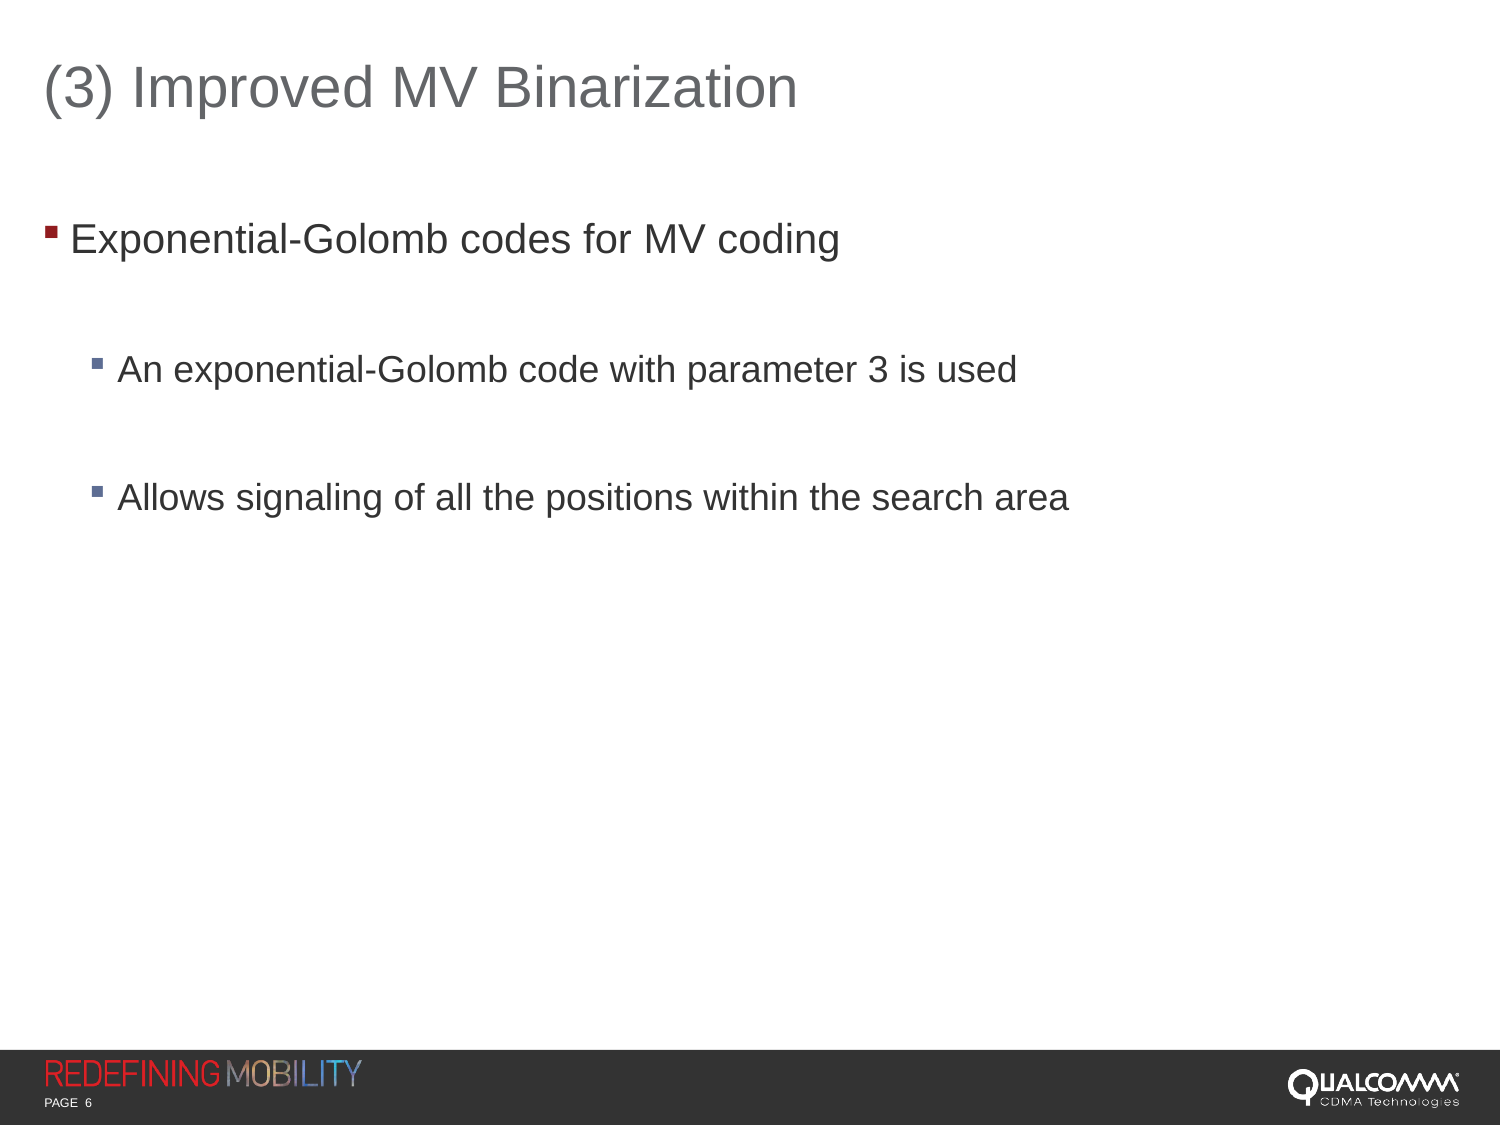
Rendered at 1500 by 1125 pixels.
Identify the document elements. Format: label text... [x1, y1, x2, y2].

picture [1278, 1058, 1478, 1114]
list Exponential-Golomb codes for MV coding An exponential-Golomb code with parameter 3 is used Allows signaling of all the positions within the search area [26, 148, 1457, 1021]
picture [30, 1048, 372, 1099]
title (3) Improved MV Binarization [28, 44, 1462, 138]
